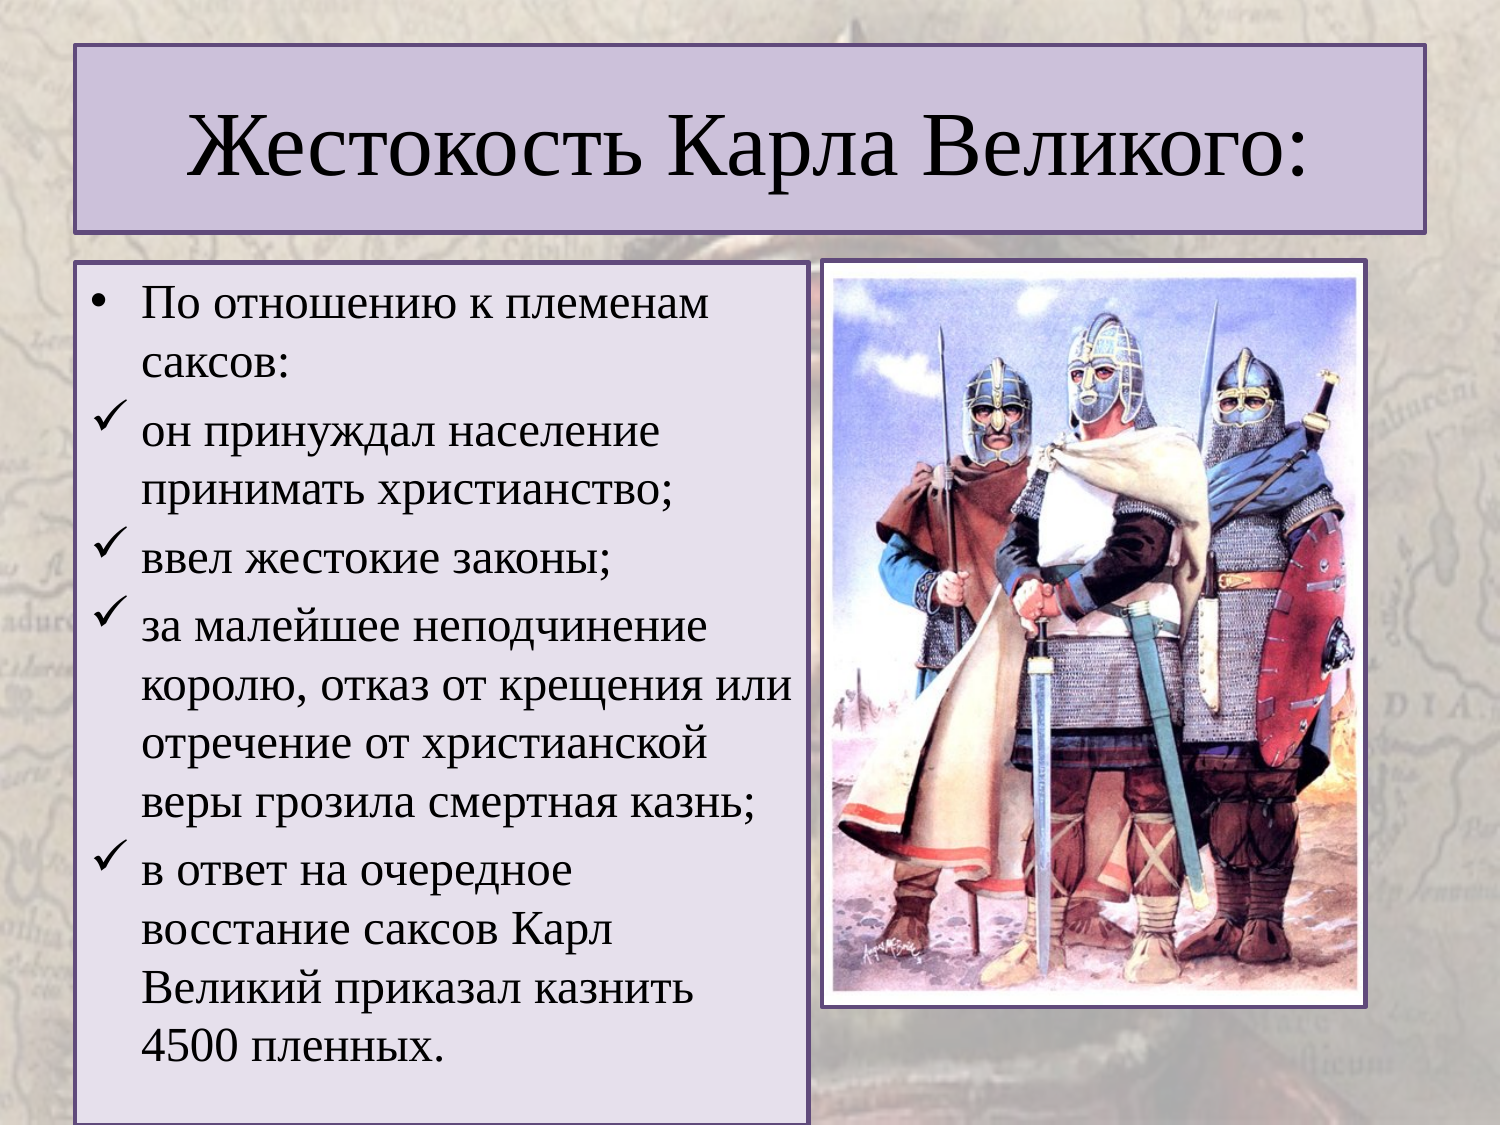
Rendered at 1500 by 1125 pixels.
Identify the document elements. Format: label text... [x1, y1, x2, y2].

title Жестокость Карла Великого: [75, 45, 1425, 233]
list По отношению к племенам саксов: он принуждал население принимать христианство; ввел жестокие законы; за малейшее неподчинение королю, отказ от крещения или отречение от христианской веры грозила смертная казнь; в ответ на очередное восстание саксов Карл Великий приказал казнить 4500 пленных. [75, 262, 809, 1125]
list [823, 262, 1364, 1006]
